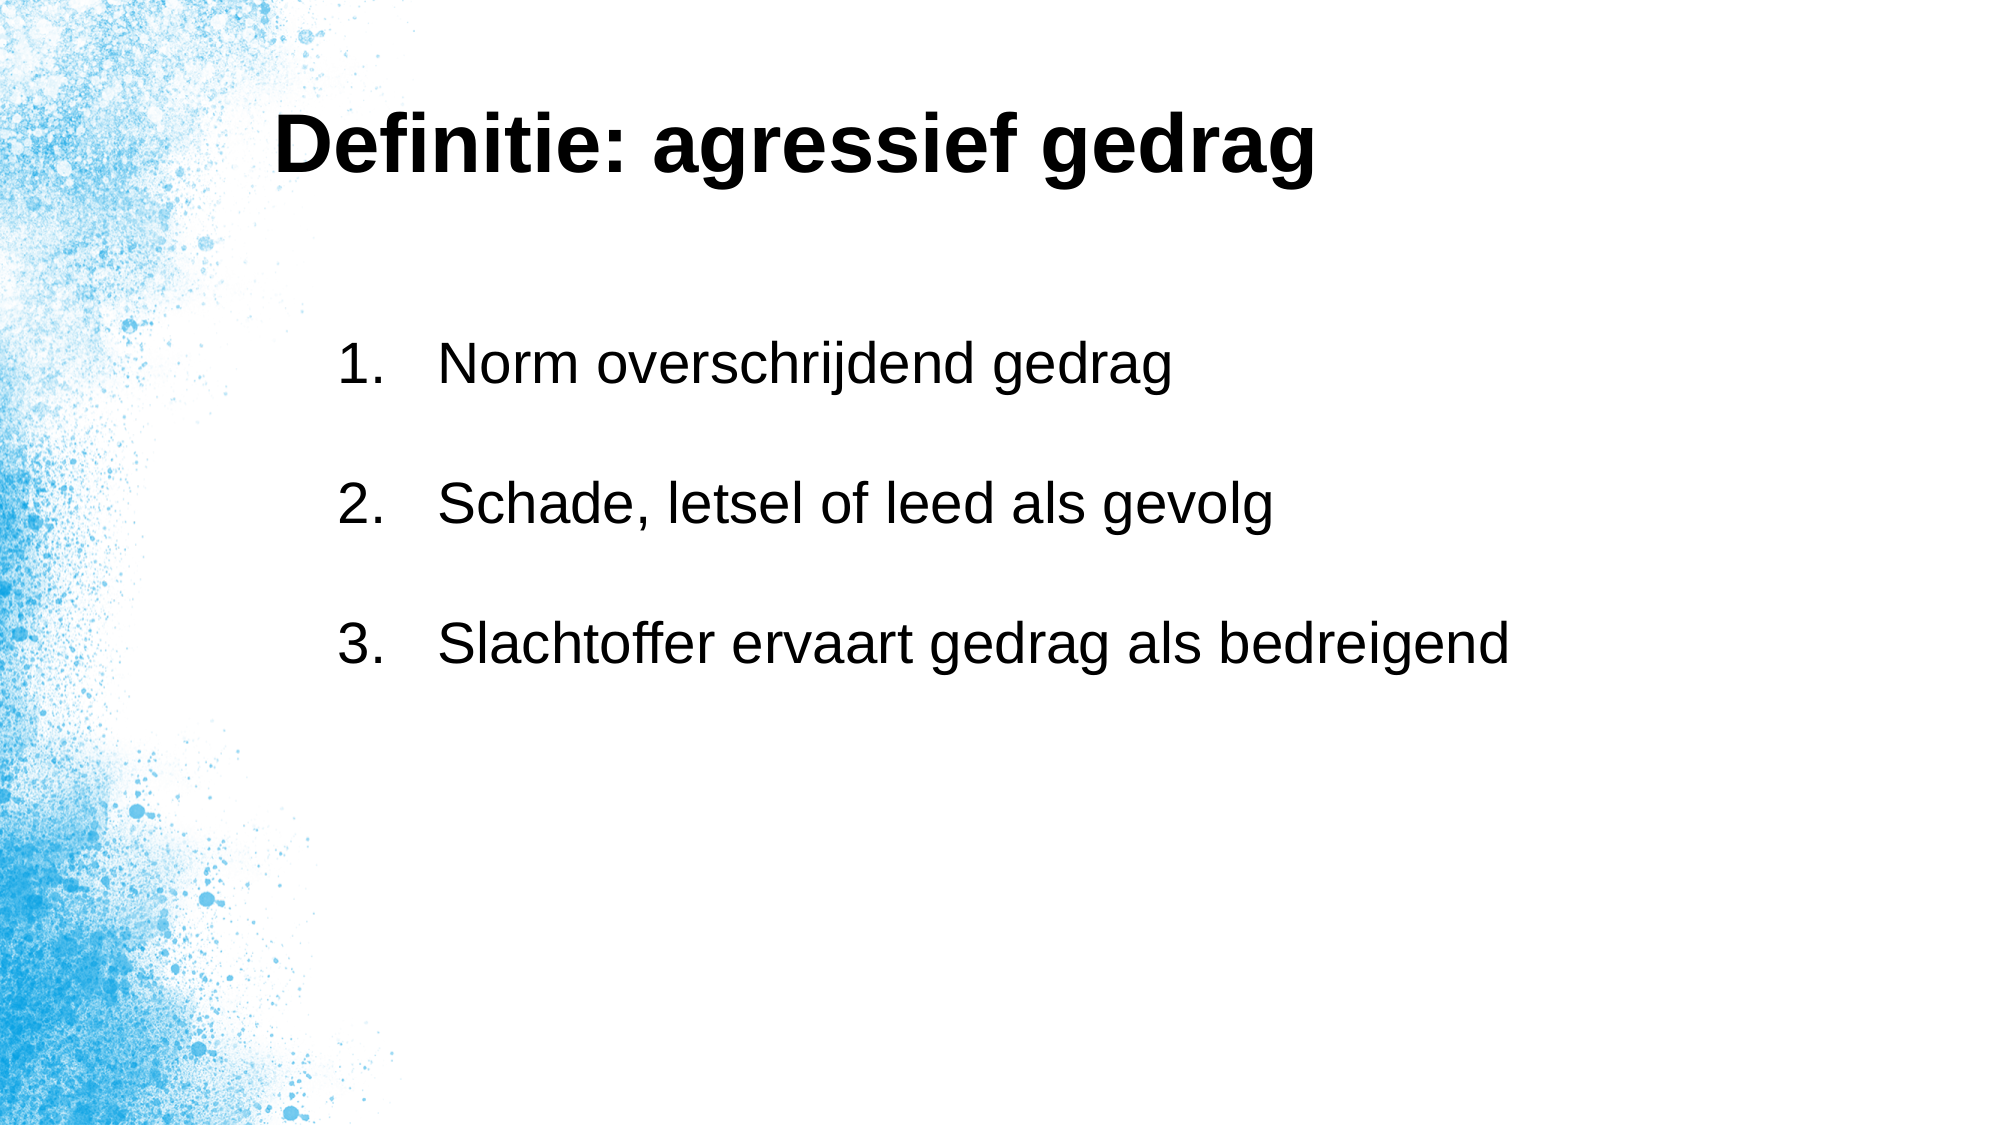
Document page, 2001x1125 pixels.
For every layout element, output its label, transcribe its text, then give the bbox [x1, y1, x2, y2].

picture [0, 0, 415, 1125]
list Norm overschrijdend gedrag Schade, letsel of leed als gevolg Slachtoffer ervaart gedrag als bedreigend [337, 324, 1726, 1000]
title Definitie: agressief gedrag [273, 45, 1901, 233]
